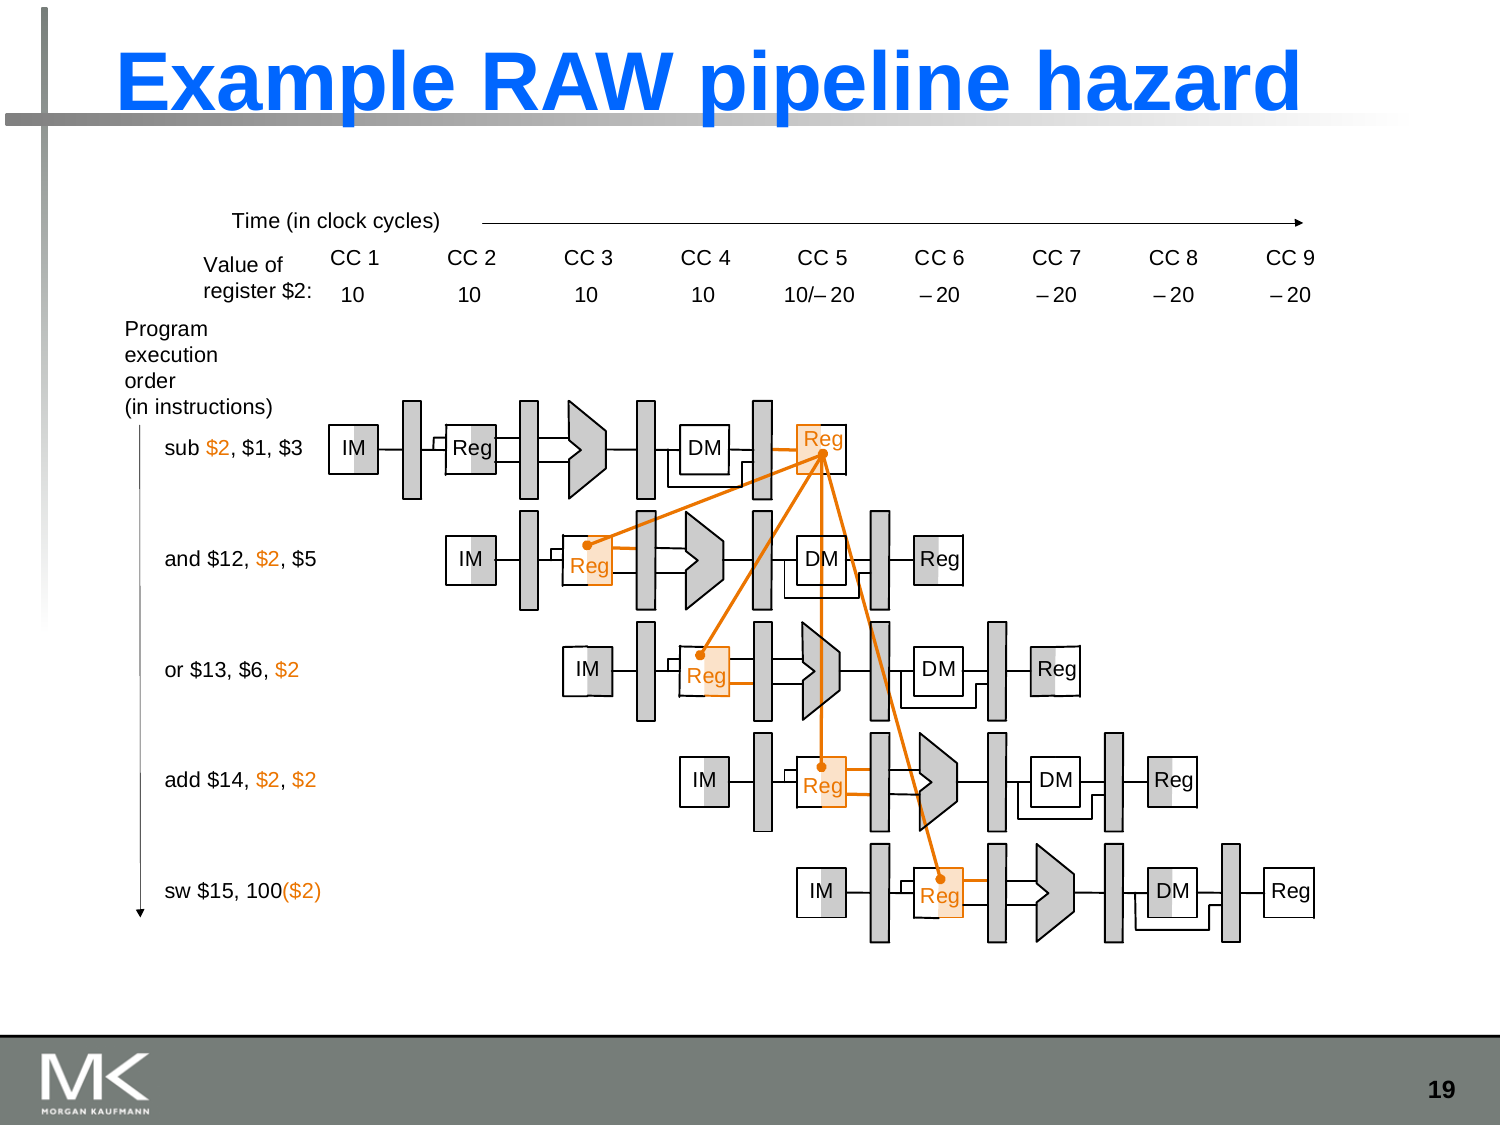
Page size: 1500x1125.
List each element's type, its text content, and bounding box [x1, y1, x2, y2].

picture [29, 1046, 160, 1123]
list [123, 206, 1318, 946]
title Example RAW pipeline hazard [100, 18, 1460, 135]
